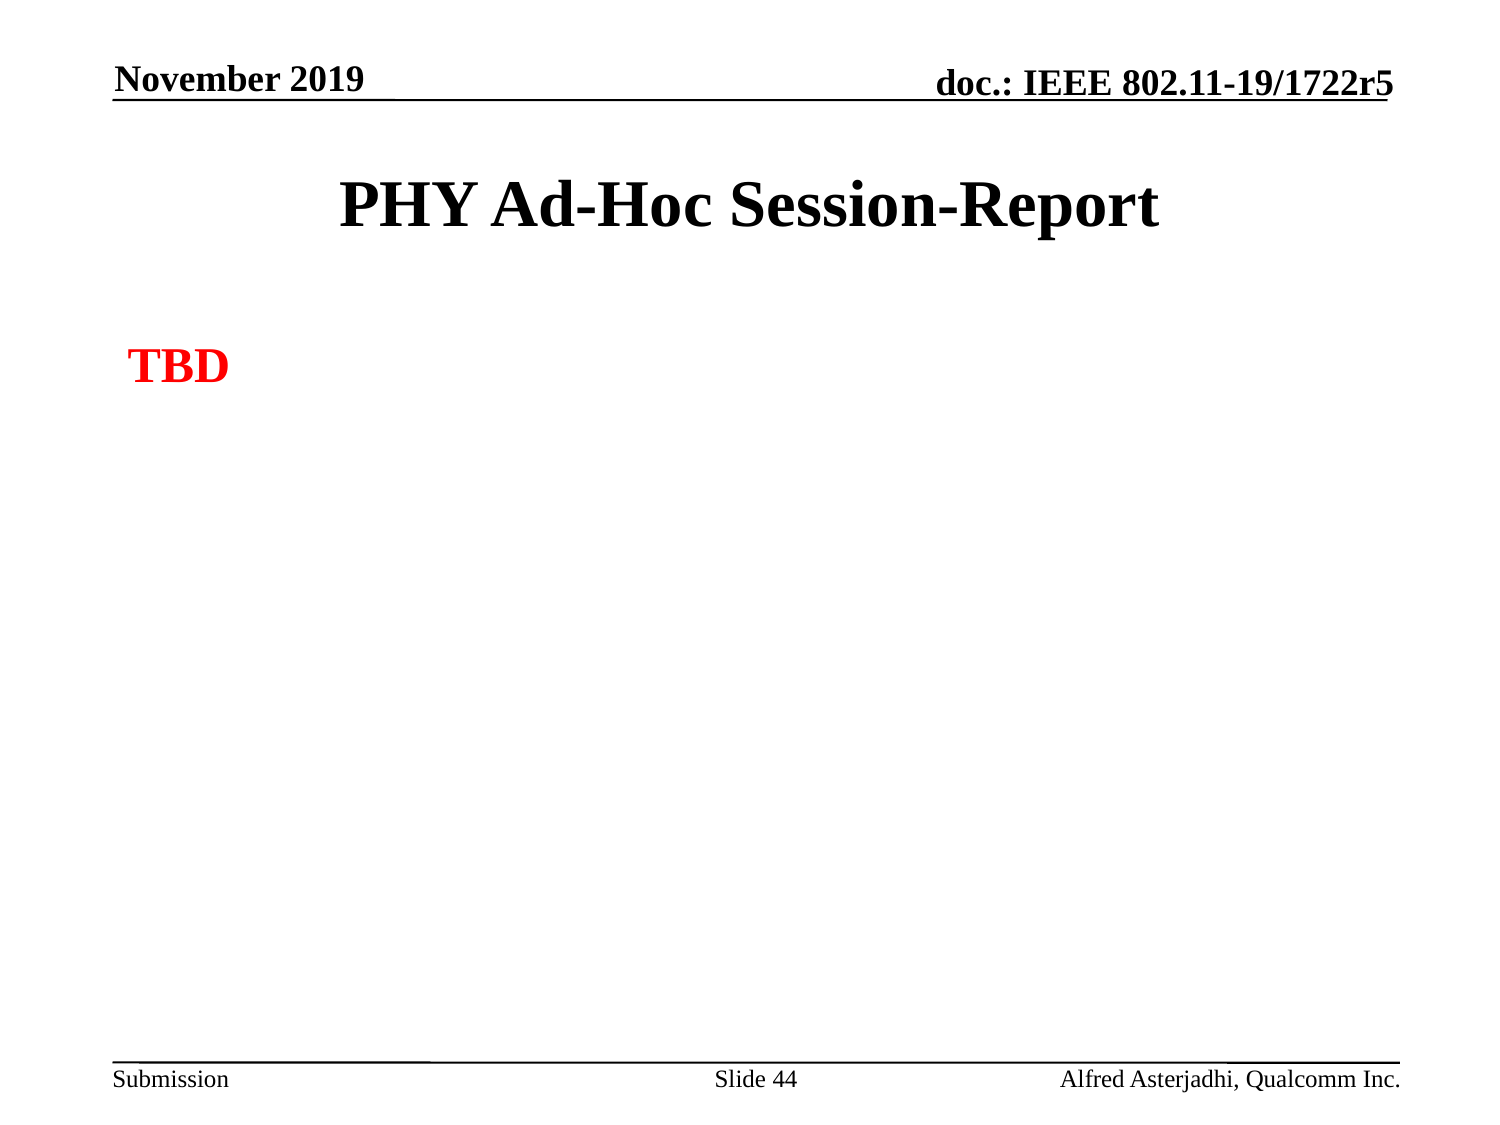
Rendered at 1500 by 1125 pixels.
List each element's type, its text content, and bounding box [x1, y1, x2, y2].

title PHY Ad-Hoc Session-Report [112, 112, 1388, 288]
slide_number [114, 54, 423, 100]
slide_number Slide 44 [712, 1061, 800, 1123]
footer Alfred Asterjadhi, Qualcomm Inc. [878, 1061, 1402, 1093]
list TBD [112, 324, 1388, 1000]
